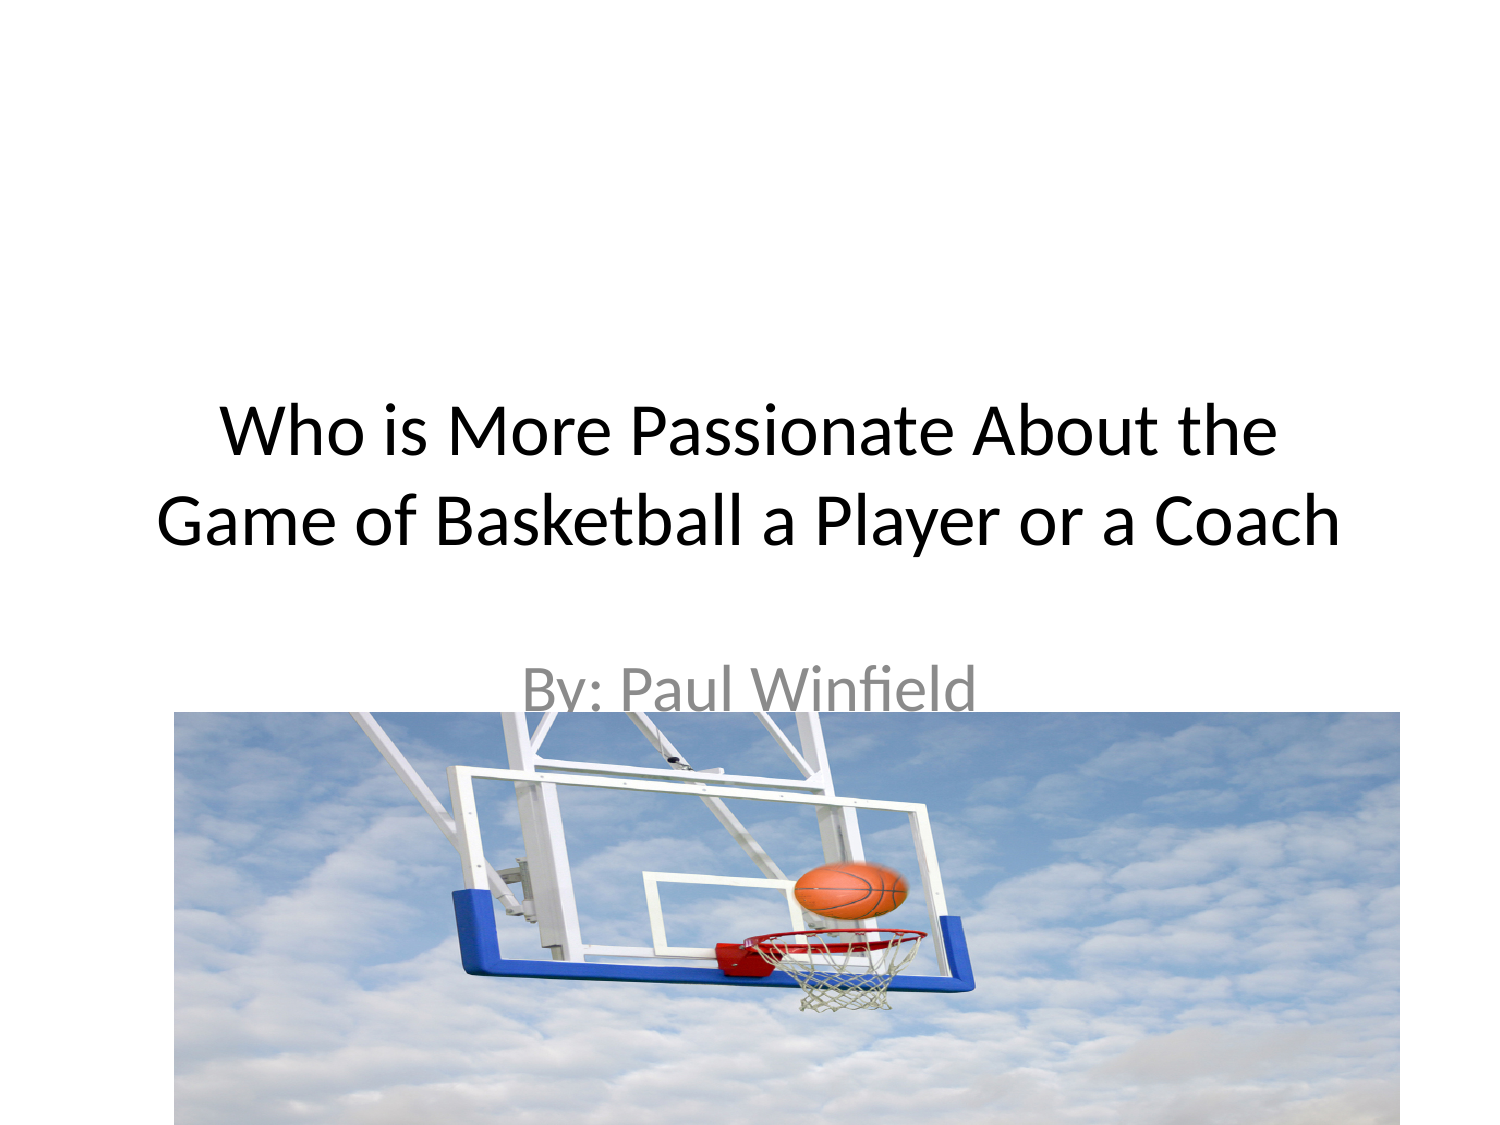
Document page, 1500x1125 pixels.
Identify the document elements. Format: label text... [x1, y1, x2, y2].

subtitle By: Paul Winfield [225, 637, 1275, 710]
title Who is More Passionate About the Game of Basketball a Player or a Coach [112, 349, 1388, 591]
picture [174, 712, 1401, 1125]
